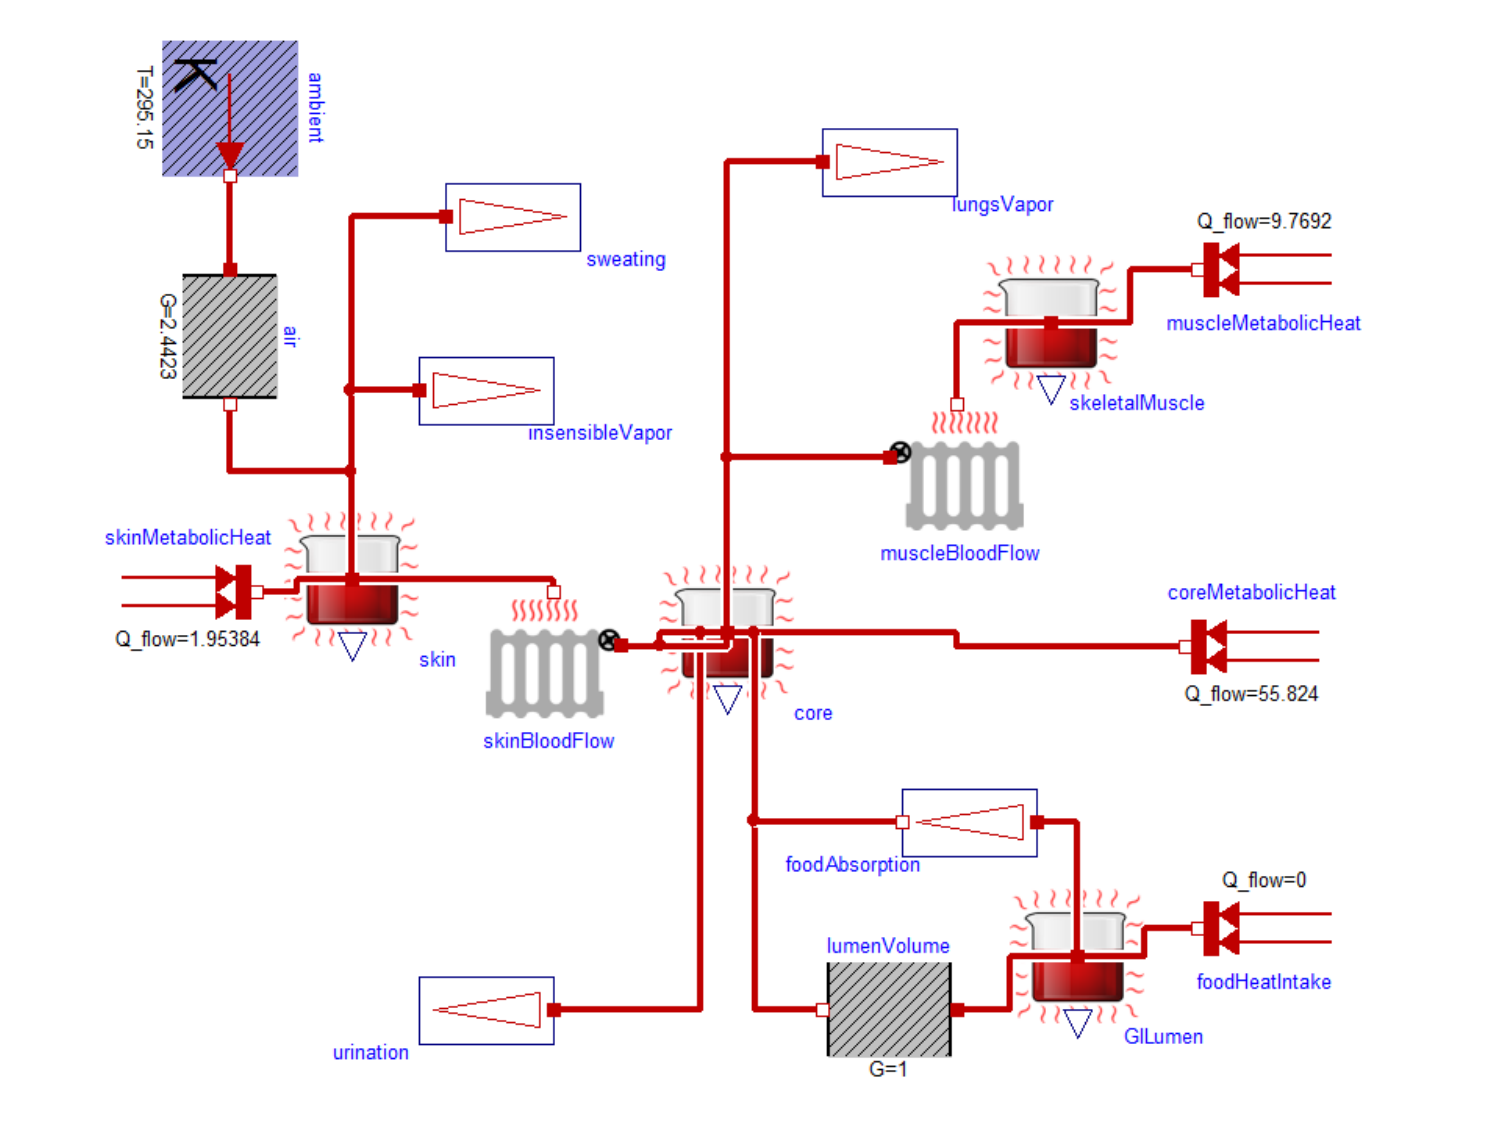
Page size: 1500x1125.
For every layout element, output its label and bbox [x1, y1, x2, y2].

picture [100, 30, 1368, 1105]
